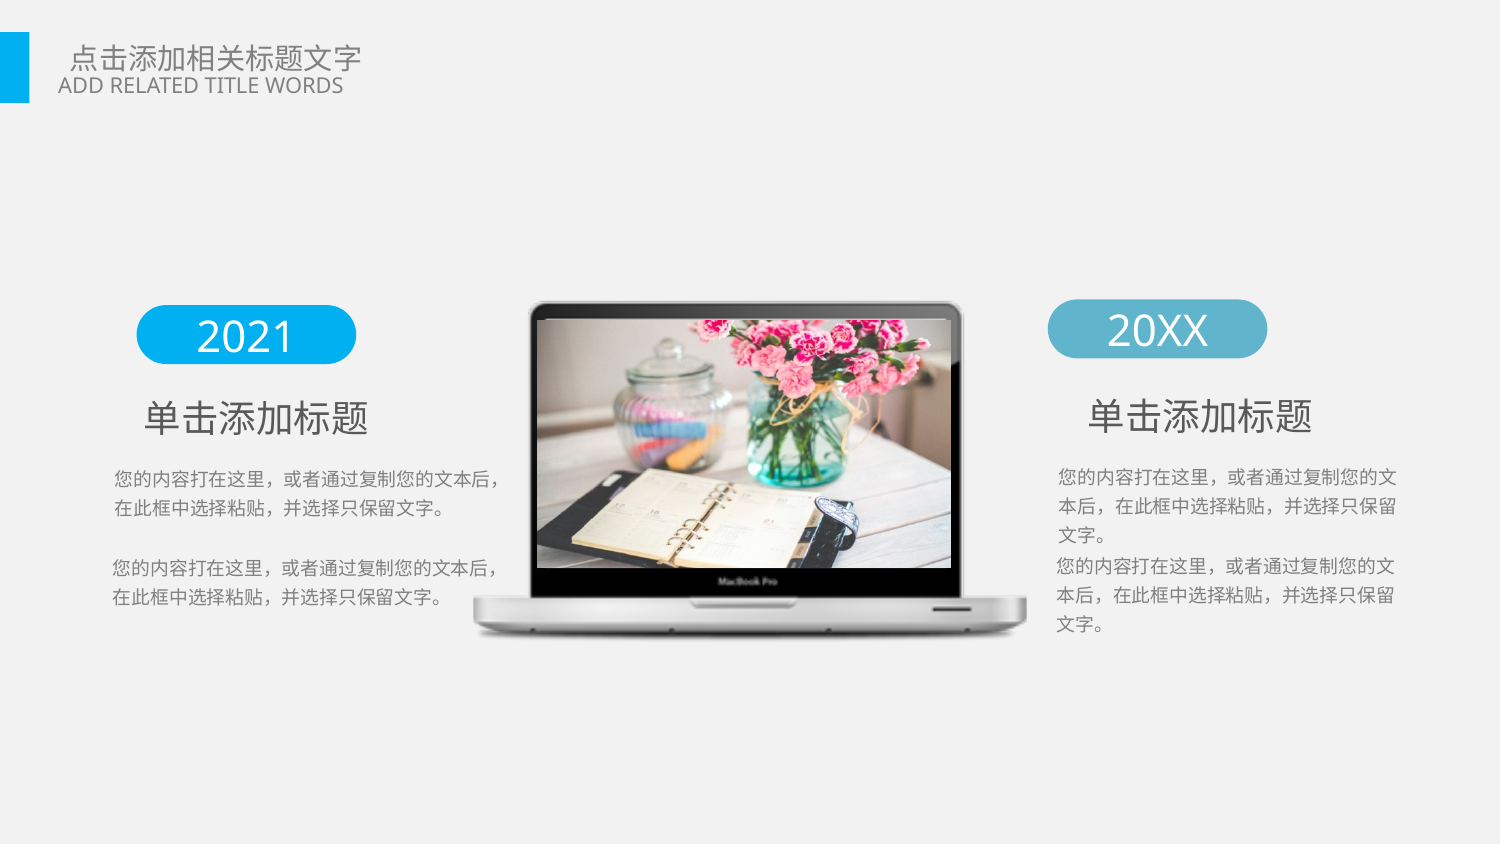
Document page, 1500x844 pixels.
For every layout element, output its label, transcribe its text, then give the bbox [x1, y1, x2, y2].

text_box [473, 272, 1027, 659]
text_box 您的内容打在这里，或者通过复制您的文本后，在此框中选择粘贴，并选择只保留文字。 [1045, 542, 1423, 641]
text_box 您的内容打在这里，或者通过复制您的文本后，在此框中选择粘贴，并选择只保留文字。 [101, 544, 467, 614]
text_box 20XX [1045, 297, 1270, 361]
text_box 您的内容打在这里，或者通过复制您的文本后，在此框中选择粘贴，并选择只保留文字。 [103, 455, 467, 525]
text_box 单击添加标题 [1047, 396, 1354, 444]
text_box 您的内容打在这里，或者通过复制您的文本后，在此框中选择粘贴，并选择只保留文字。 [1047, 453, 1423, 542]
text_box 单击添加标题 [103, 398, 410, 446]
text_box 2021 [134, 302, 359, 367]
